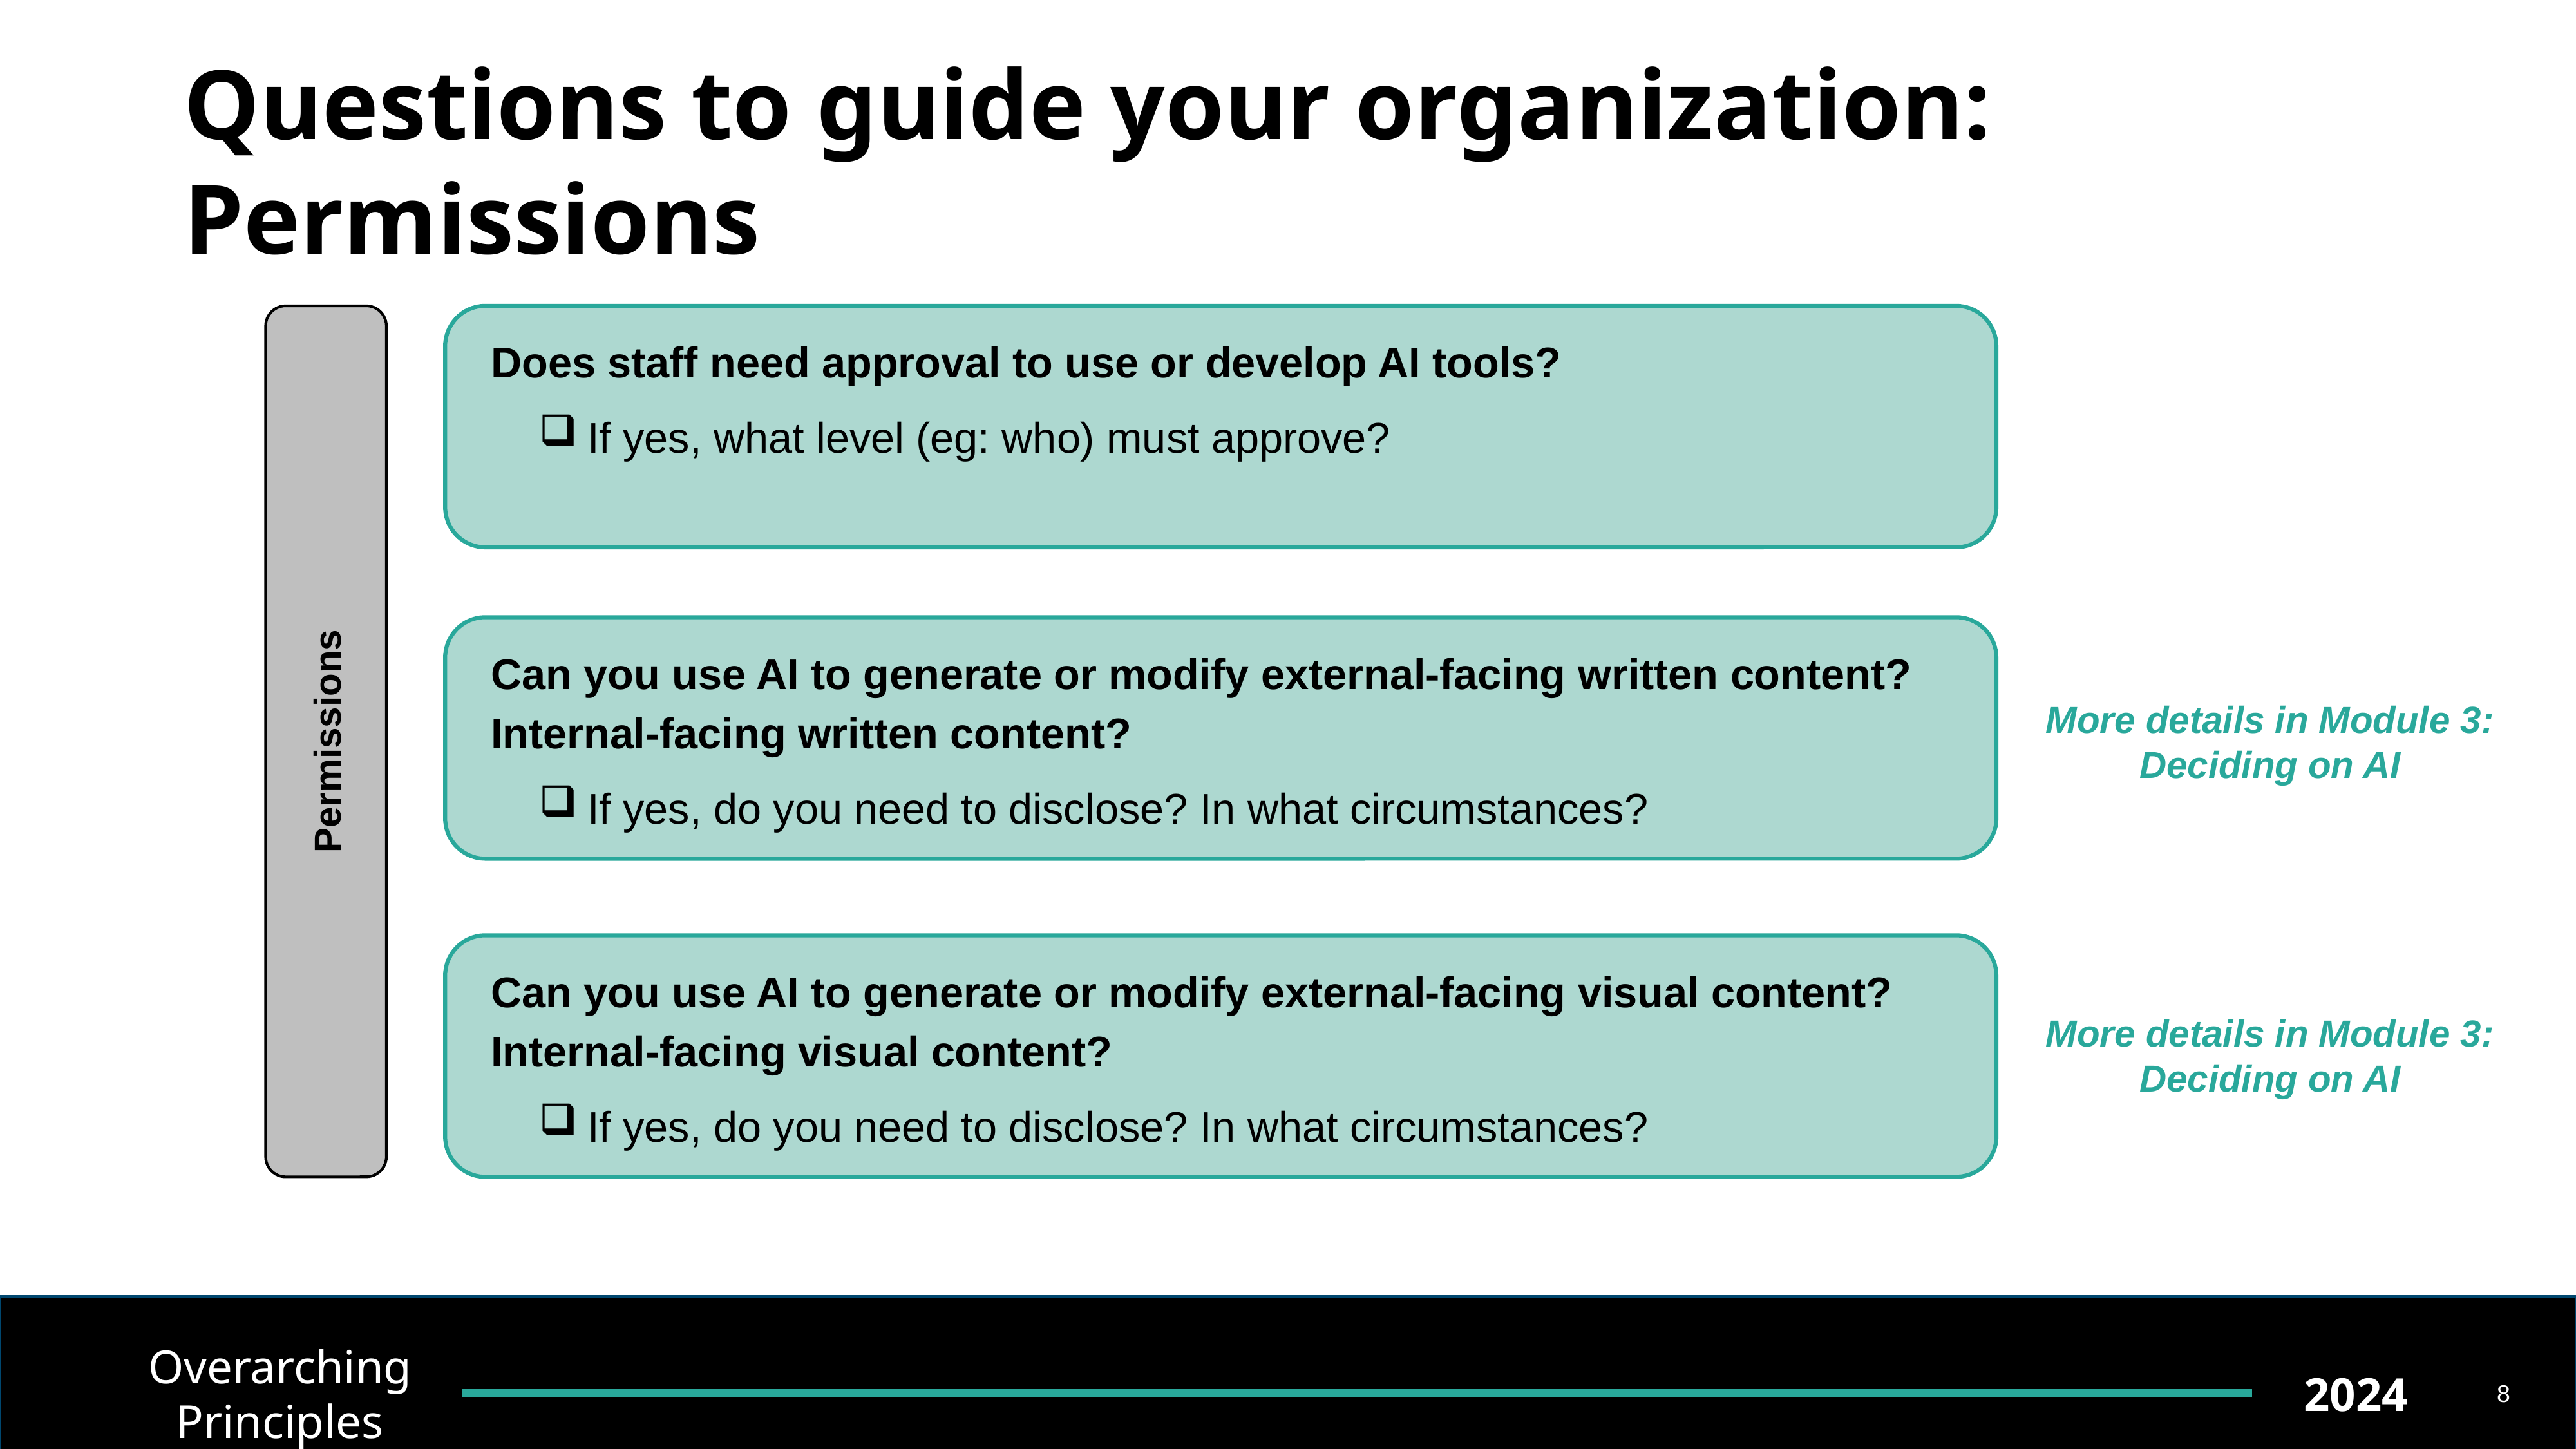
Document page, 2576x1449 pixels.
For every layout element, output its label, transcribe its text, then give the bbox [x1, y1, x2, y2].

title Questions to guide your organization: Permissions [178, 37, 2398, 279]
text_box Can you use AI to generate or modify external-facing visual content? Internal-facing visual content? If yes, do you need to disclose? In what circumstances? [445, 935, 1996, 1177]
text_box Can you use AI to generate or modify external-facing written content? Internal-facing written content? If yes, do you need to disclose? In what circumstances? [445, 617, 1996, 859]
text_box Permissions [264, 304, 388, 1179]
text_box Does staff need approval to use or develop AI tools? If yes, what level (eg: who) must approve? [445, 305, 1996, 547]
text_box More details in Module 3: Deciding on AI [2027, 659, 2513, 822]
text_box More details in Module 3: Deciding on AI [2027, 972, 2513, 1137]
